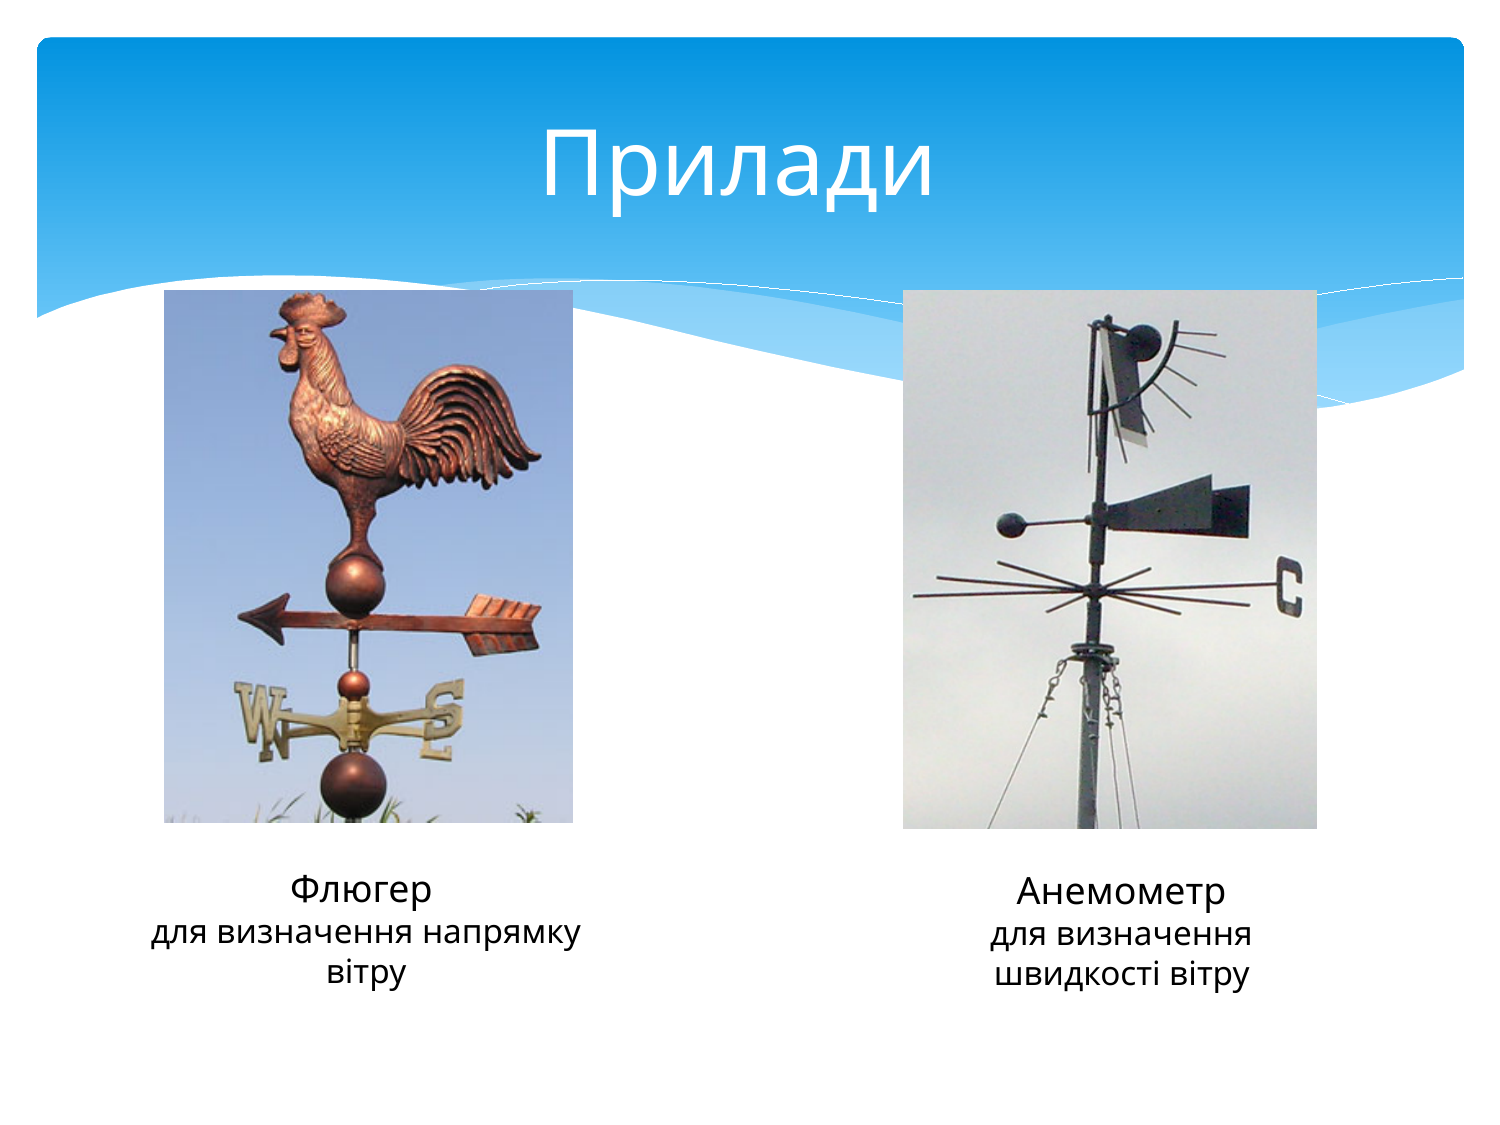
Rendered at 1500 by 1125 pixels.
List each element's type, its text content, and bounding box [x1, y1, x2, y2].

picture [902, 290, 1318, 829]
text_box Флюгер для визначення напрямку вітру [135, 857, 597, 998]
picture [163, 290, 573, 823]
title Прилади [75, 55, 1425, 261]
text_box Анемометр для визначення швидкості вітру [902, 859, 1341, 1000]
